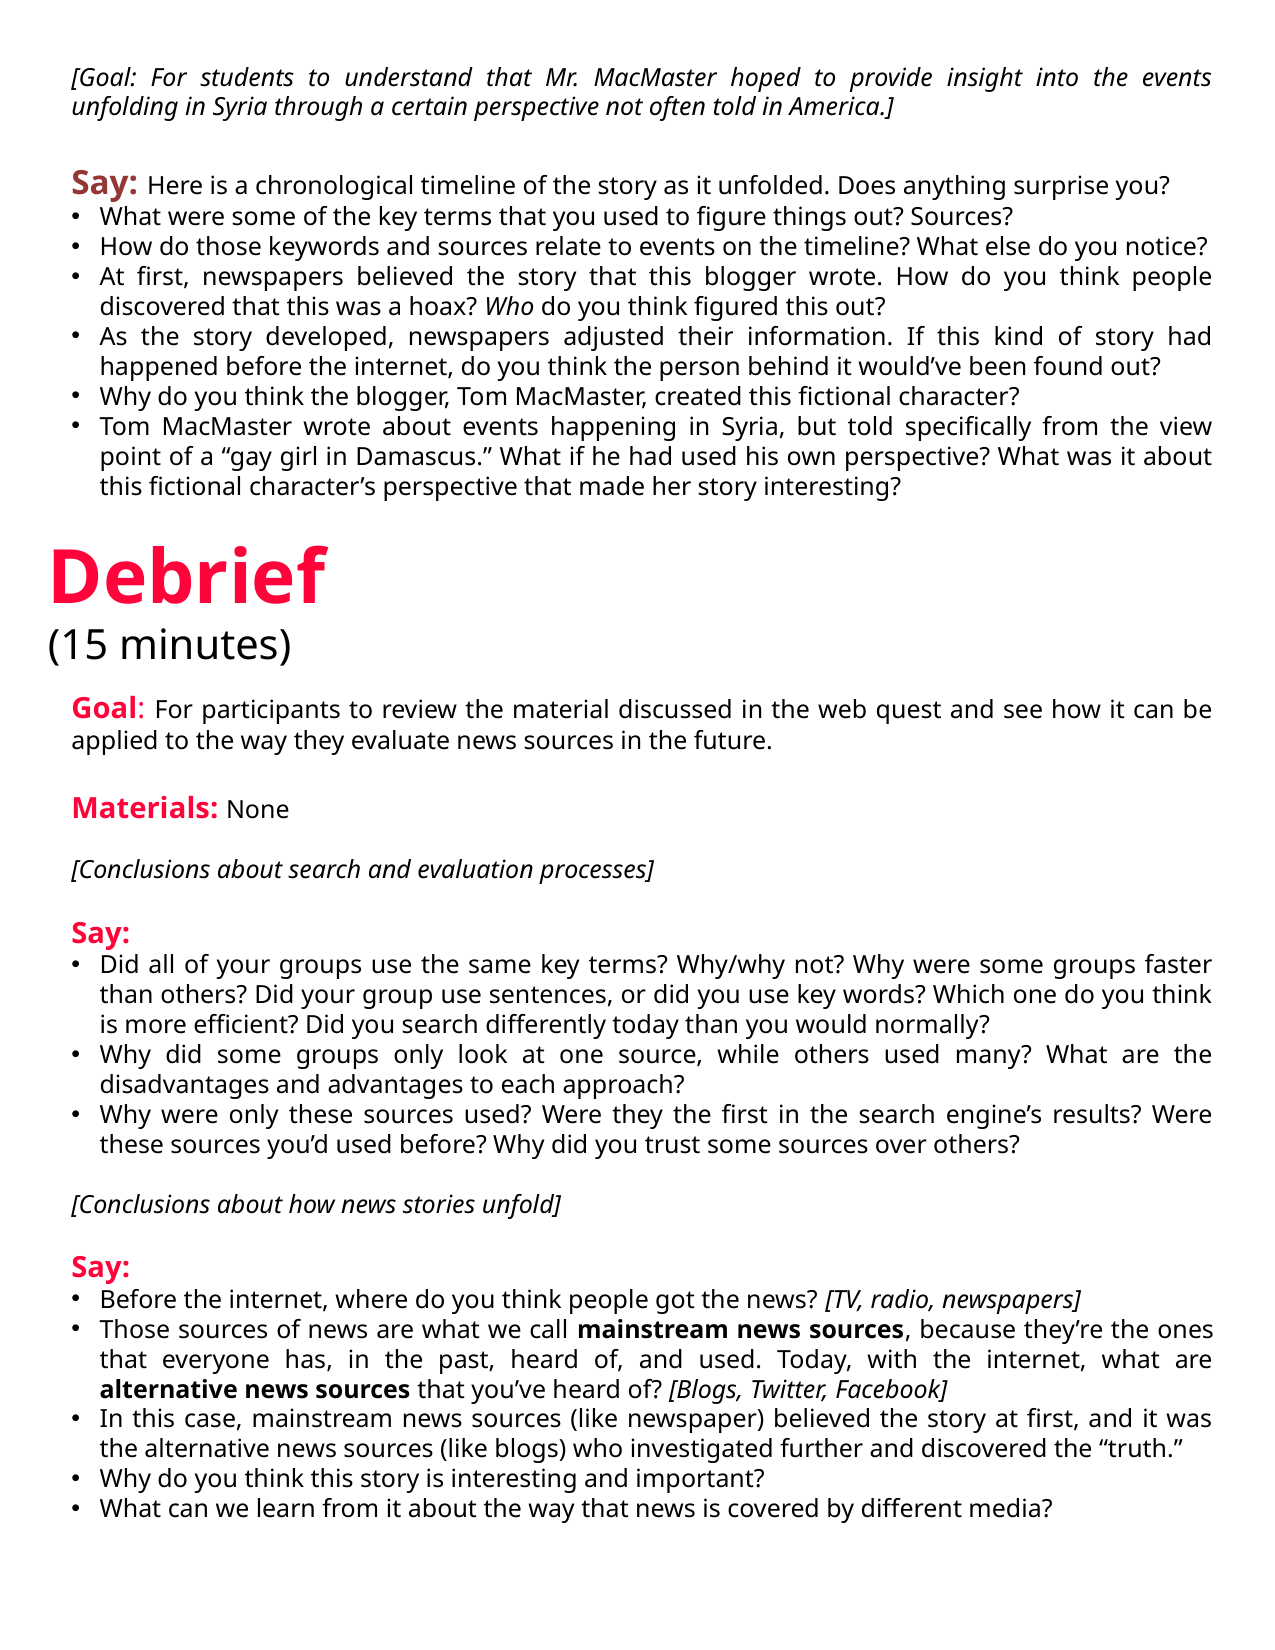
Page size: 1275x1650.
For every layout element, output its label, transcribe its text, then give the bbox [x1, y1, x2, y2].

text_box Goal: For participants to review the material discussed in the web quest and see how it can be applied to the way they evaluate news sources in the future. Materials: None [Conclusions about search and evaluation processes] Say: Did all of your groups use the same key terms? Why/why not? Why were some groups faster than others? Did your group use sentences, or did you use key words? Which one do you think is more efficient? Did you search differently today than you would normally? Why did some groups only look at one source, while others used many? What are the disadvantages and advantages to each approach? Why were only these sources used? Were they the first in the search engine’s results? Were these sources you’d used before? Why did you trust some sources over others? [Conclusions about how news stories unfold] Say: Before the internet, where do you think people got the news? [TV, radio, newspapers] Those sources of news are what we call mainstream news sources, because they’re the ones that everyone has, in the past, heard of, and used. Today, with the internet, what are alternative news sources that you’ve heard of? [Blogs, Twitter, Facebook] In this case, mainstream news sources (like newspaper) believed the story at first, and it was the alternative news sources (like blogs) who investigated further and discovered the “truth.” Why do you think this story is interesting and important? What can we learn from it about the way that news is covered by different media? [56, 681, 1230, 1561]
text_box [Goal: For students to understand that Mr. MacMaster hoped to provide insight into the events unfolding in Syria through a certain perspective not often told in America.] Say: Here is a chronological timeline of the story as it unfolded. Does anything surprise you? What were some of the key terms that you used to figure things out? Sources? How do those keywords and sources relate to events on the timeline? What else do you notice? At first, newspapers believed the story that this blogger wrote. How do you think people discovered that this was a hoax? Who do you think figured this out? As the story developed, newspapers adjusted their information. If this kind of story had happened before the internet, do you think the person behind it would’ve been found out? Why do you think the blogger, Tom MacMaster, created this fictional character? Tom MacMaster wrote about events happening in Syria, but told specifically from the view point of a “gay girl in Damascus.” What if he had used his own perspective? What was it about this fictional character’s perspective that made her story interesting? [56, 53, 1230, 508]
text_box Debrief (15 minutes) [33, 520, 341, 766]
